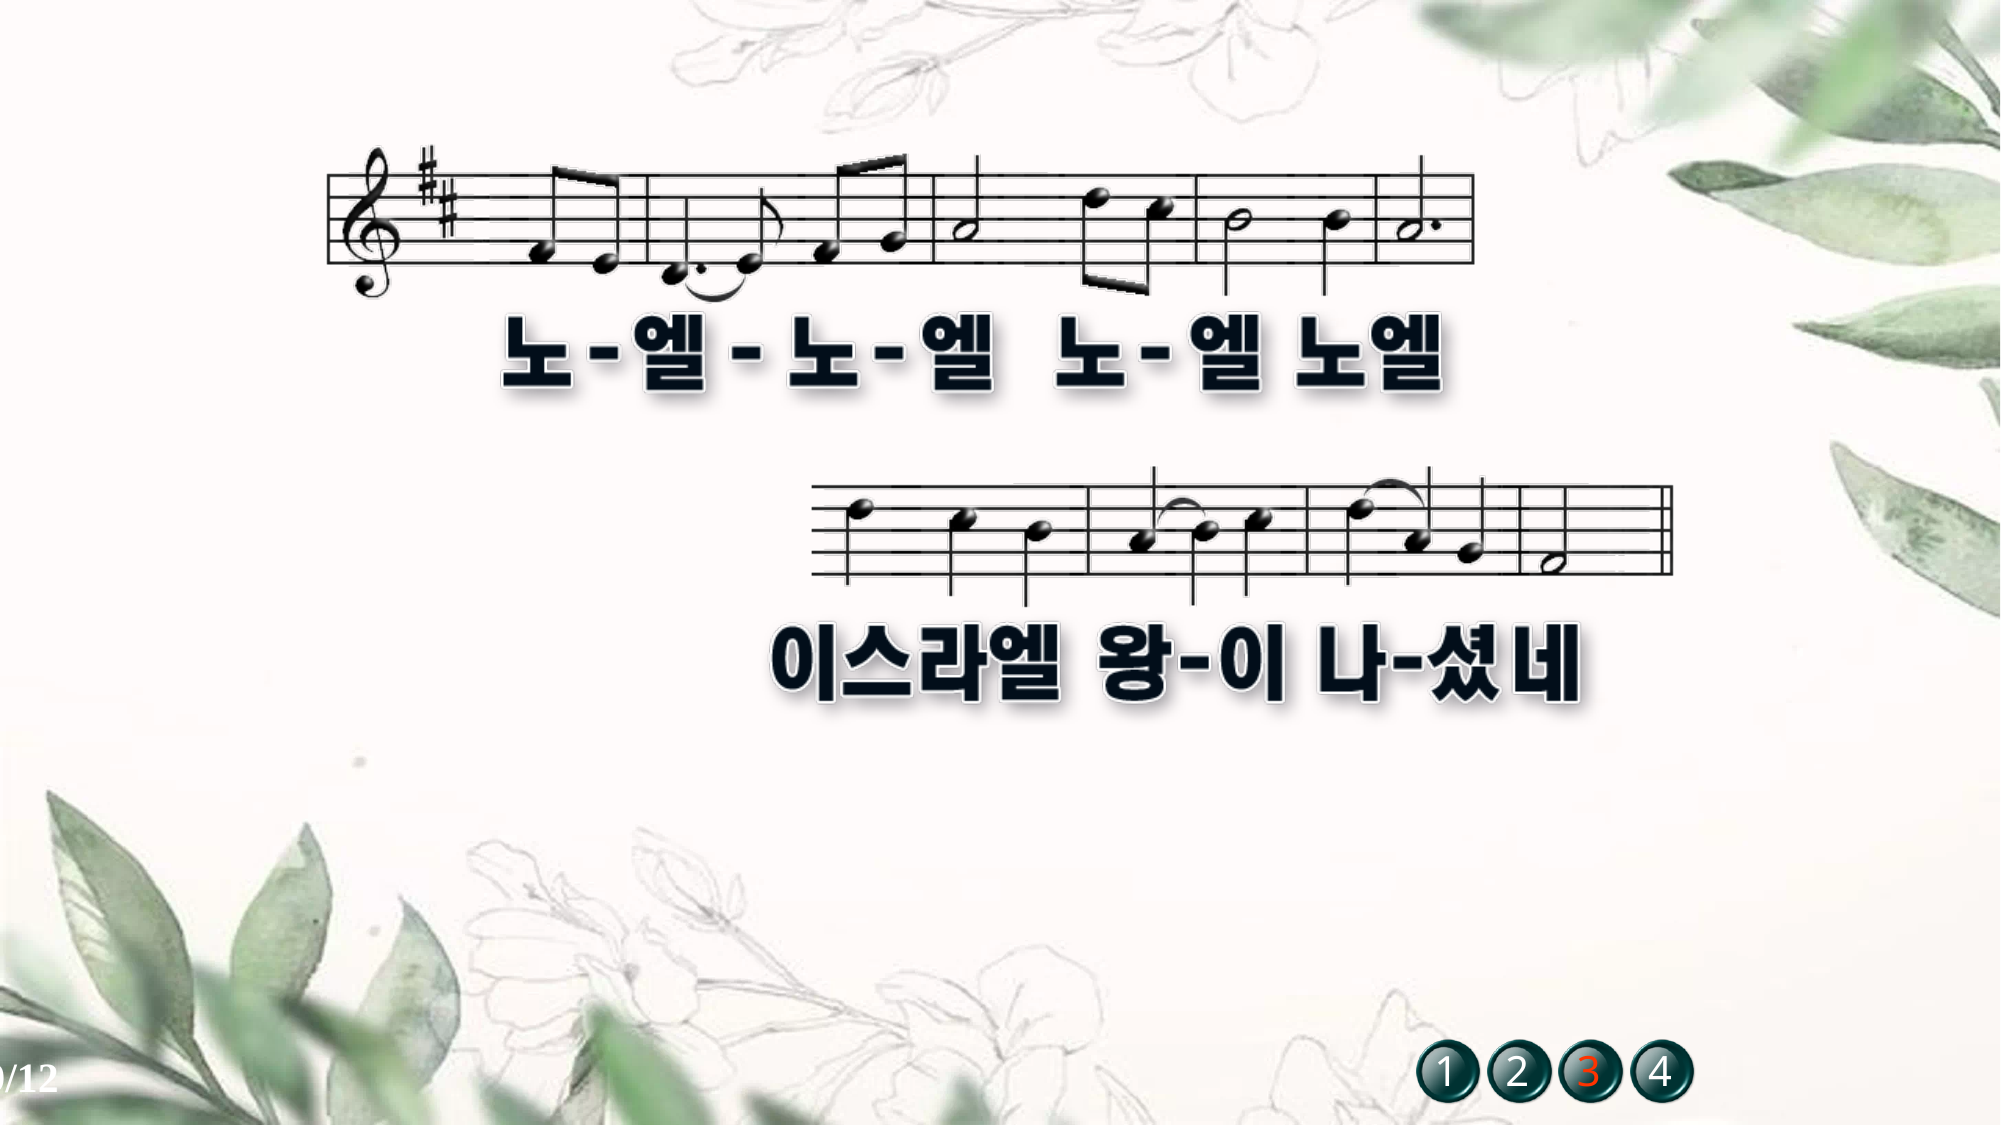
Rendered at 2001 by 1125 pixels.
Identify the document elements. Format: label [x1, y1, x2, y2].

text_box [1484, 1035, 1555, 1106]
text_box [1555, 1035, 1626, 1106]
text_box [1627, 1035, 1697, 1106]
text_box [1413, 1035, 1484, 1106]
picture [0, 0, 2001, 1125]
